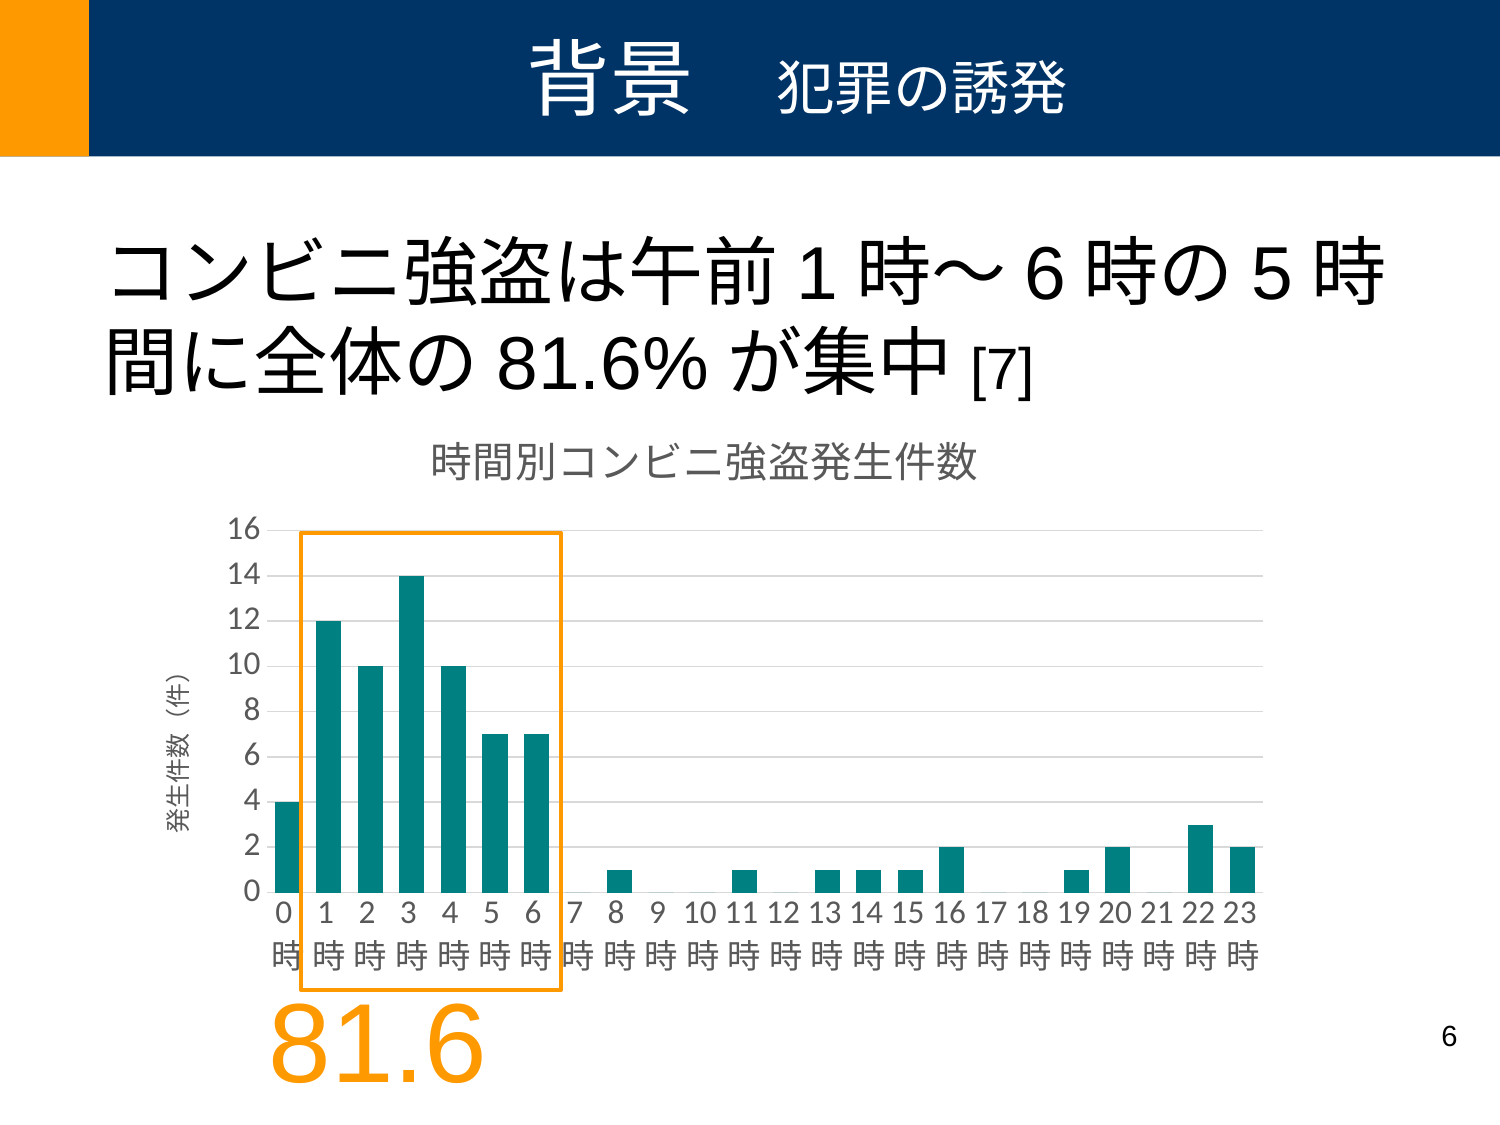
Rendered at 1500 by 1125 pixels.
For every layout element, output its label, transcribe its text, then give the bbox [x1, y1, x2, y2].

text_box コンビニ強盗は午前1時～6時の5時間に全体の81.6%が集中[7] [88, 217, 1424, 412]
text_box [123, 396, 1287, 1115]
slide_number 6 [1292, 1010, 1473, 1089]
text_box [0, 0, 1500, 157]
